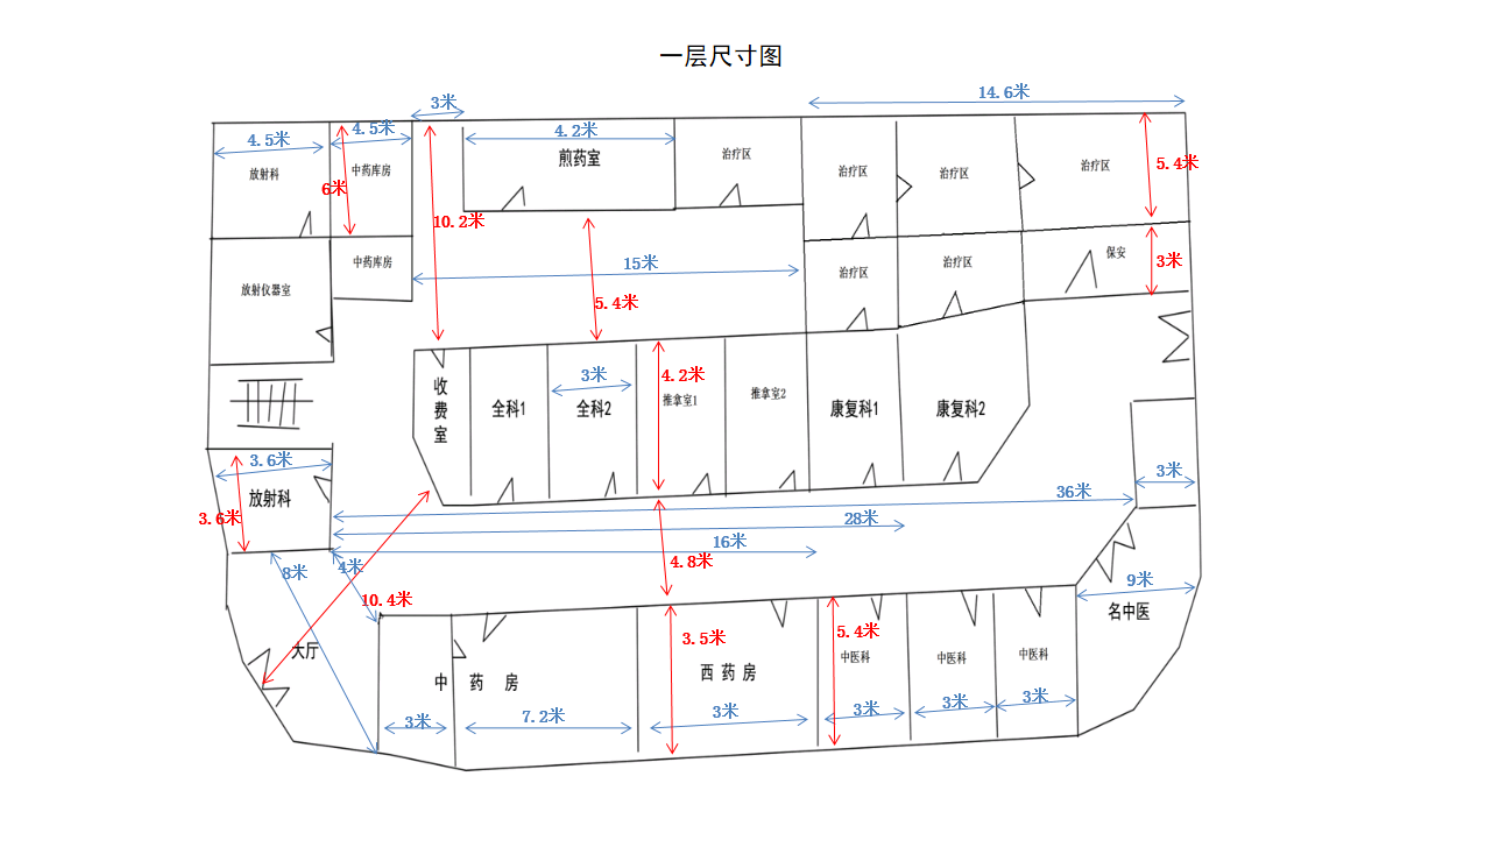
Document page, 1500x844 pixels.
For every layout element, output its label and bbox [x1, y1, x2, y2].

picture [170, 33, 1251, 790]
